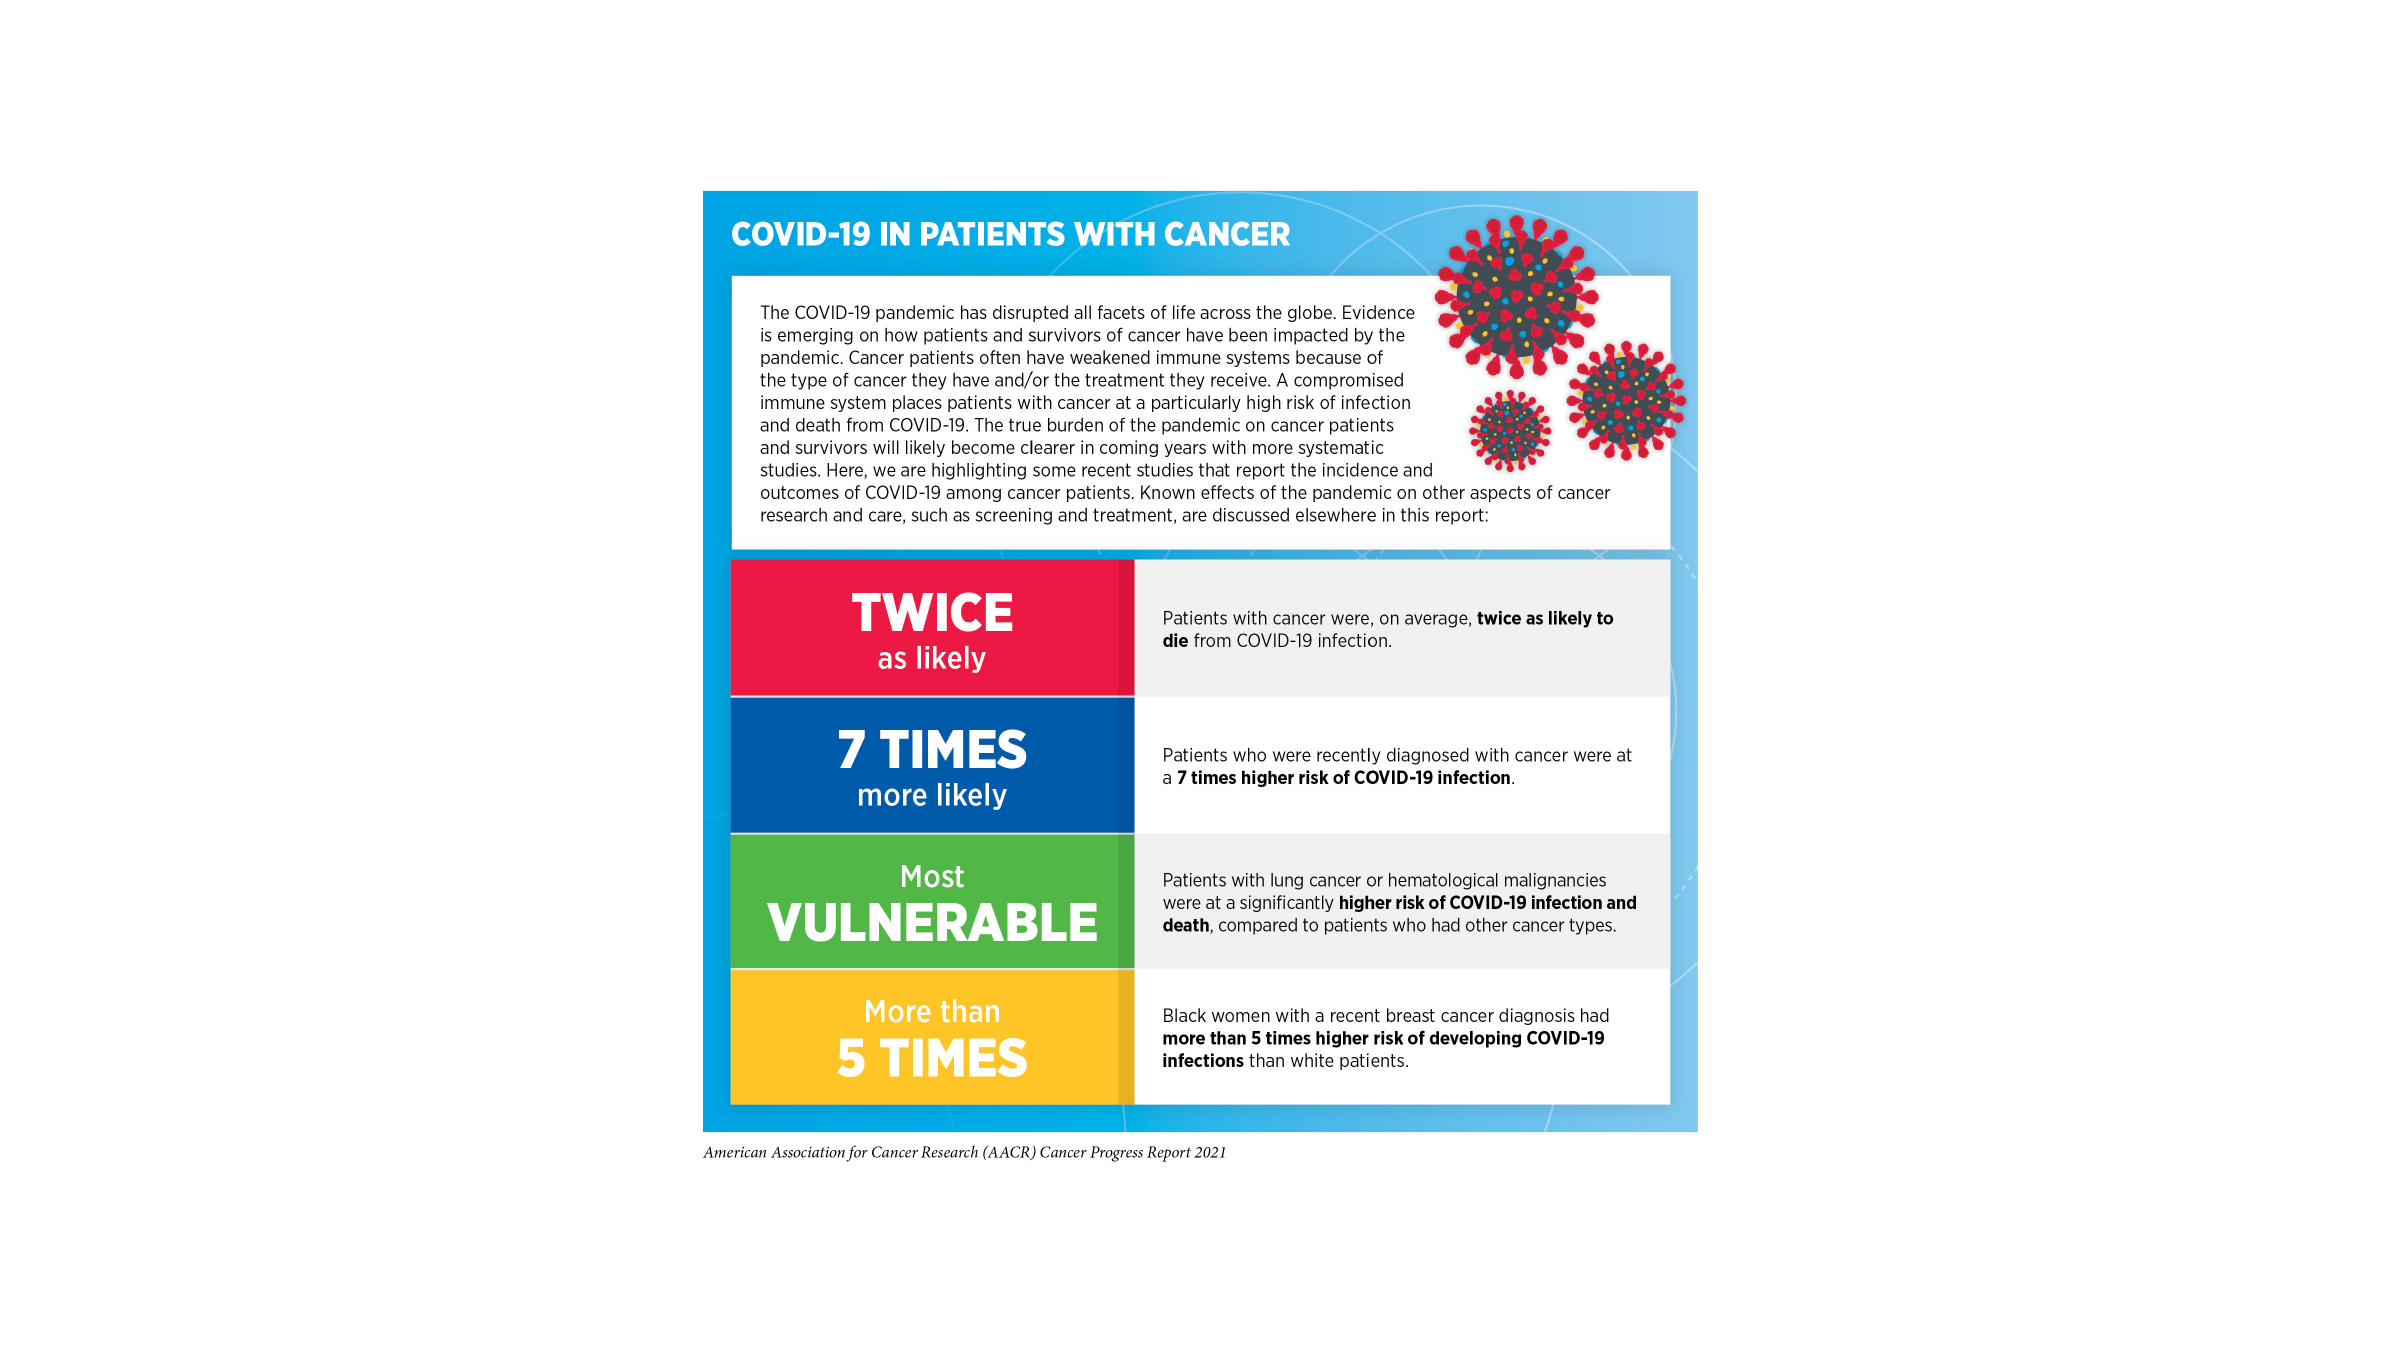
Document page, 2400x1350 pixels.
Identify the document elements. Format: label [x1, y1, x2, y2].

picture [693, 181, 1707, 1169]
